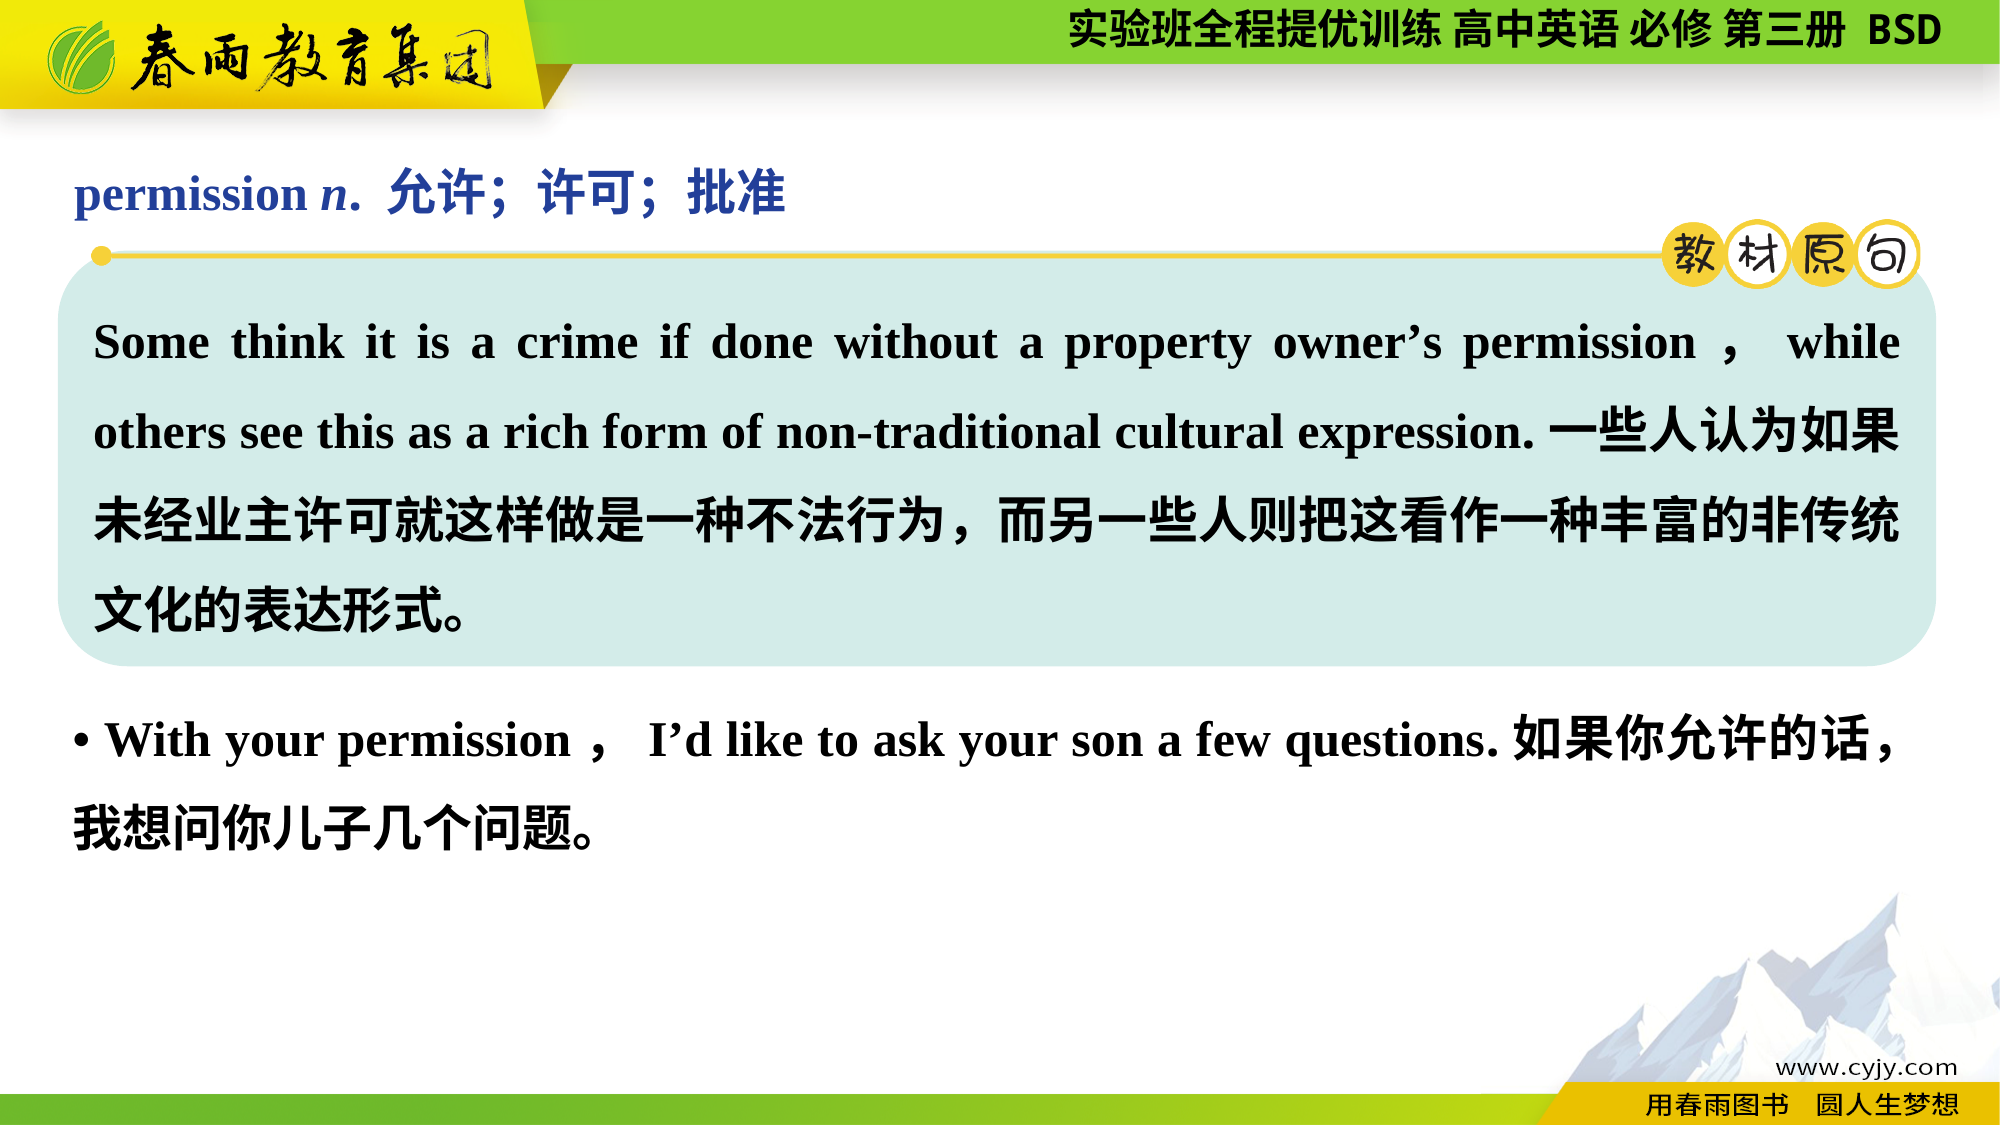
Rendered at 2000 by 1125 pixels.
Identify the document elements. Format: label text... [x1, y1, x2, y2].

list permission n. 允许；许可；批准 [59, 122, 1944, 217]
text_box Some think it is a crime if done without a property owner’s permission，while others see this as a rich form of non-traditional cultural expression.一些人认为如果未经业主许可就这样做是一种不法行为，而另一些人则把这看作一种丰富的非传统文化的表达形式。 [57, 265, 1937, 667]
text_box • With your permission，I’d like to ask your son a few questions.如果你允许的话，我想问你儿子几个问题。 [57, 668, 1937, 864]
picture [0, 0, 2000, 1125]
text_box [90, 219, 1921, 319]
